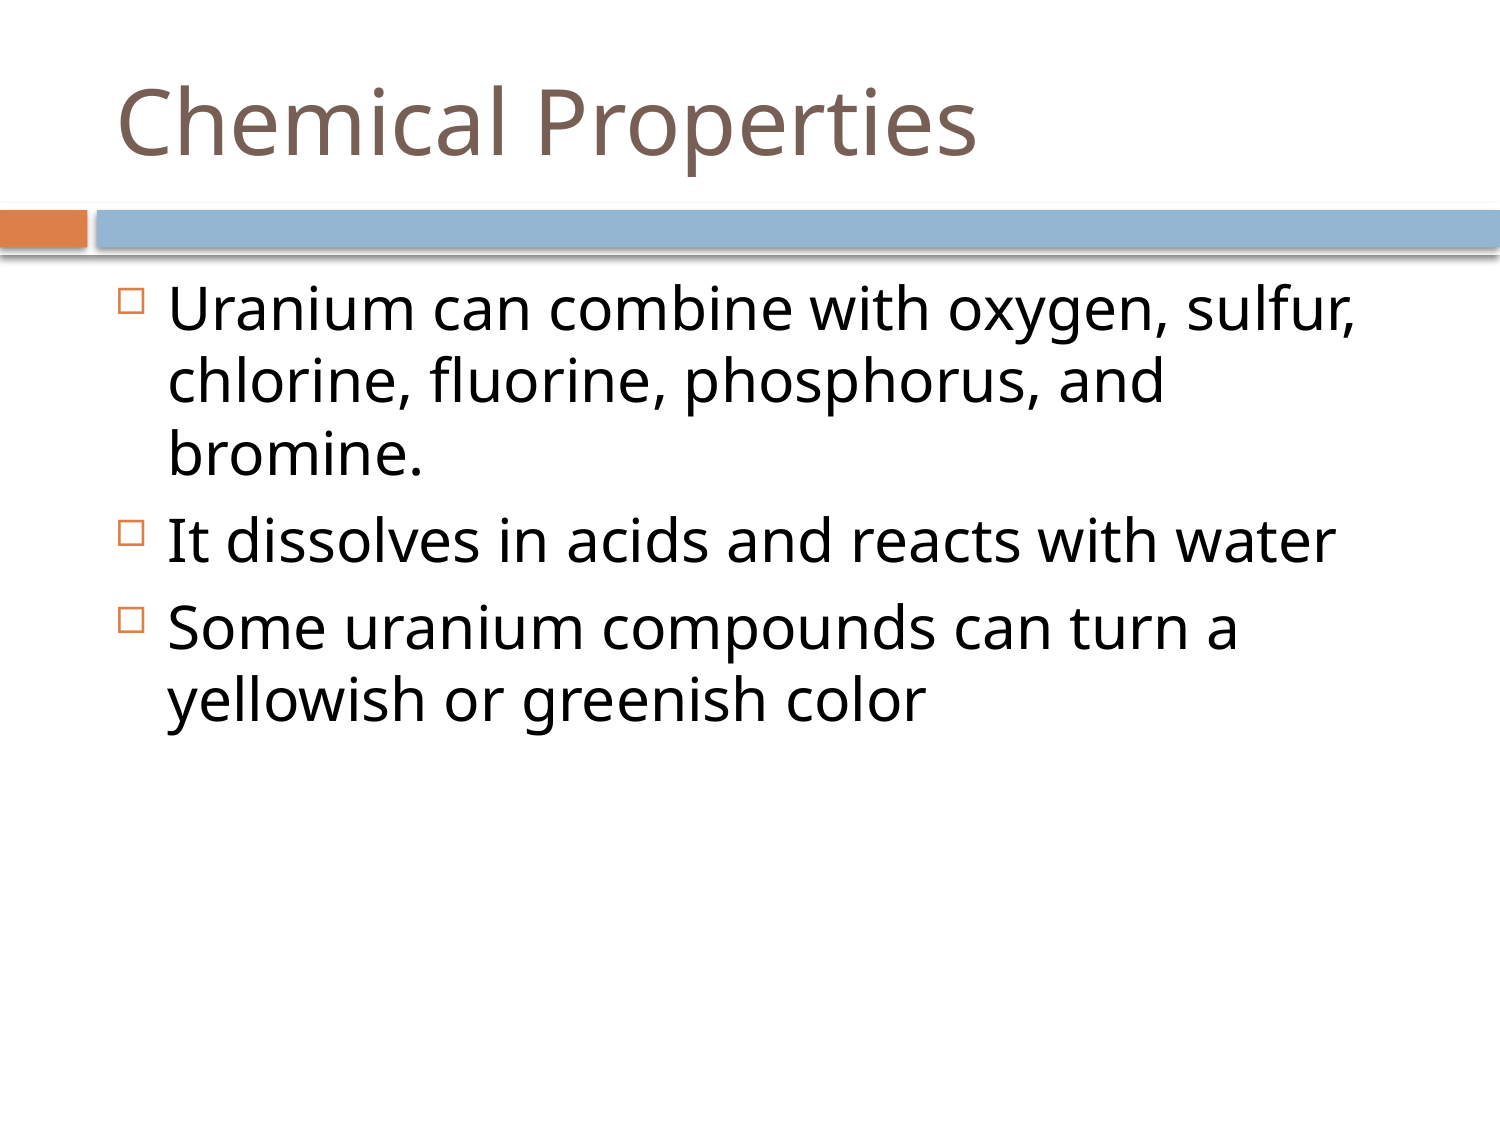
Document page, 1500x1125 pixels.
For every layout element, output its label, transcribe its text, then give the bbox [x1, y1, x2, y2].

list Uranium can combine with oxygen, sulfur, chlorine, fluorine, phosphorus, and bromine. It dissolves in acids and reacts with water Some uranium compounds can turn a yellowish or greenish color [100, 262, 1438, 1000]
title Chemical Properties [100, 37, 1438, 200]
